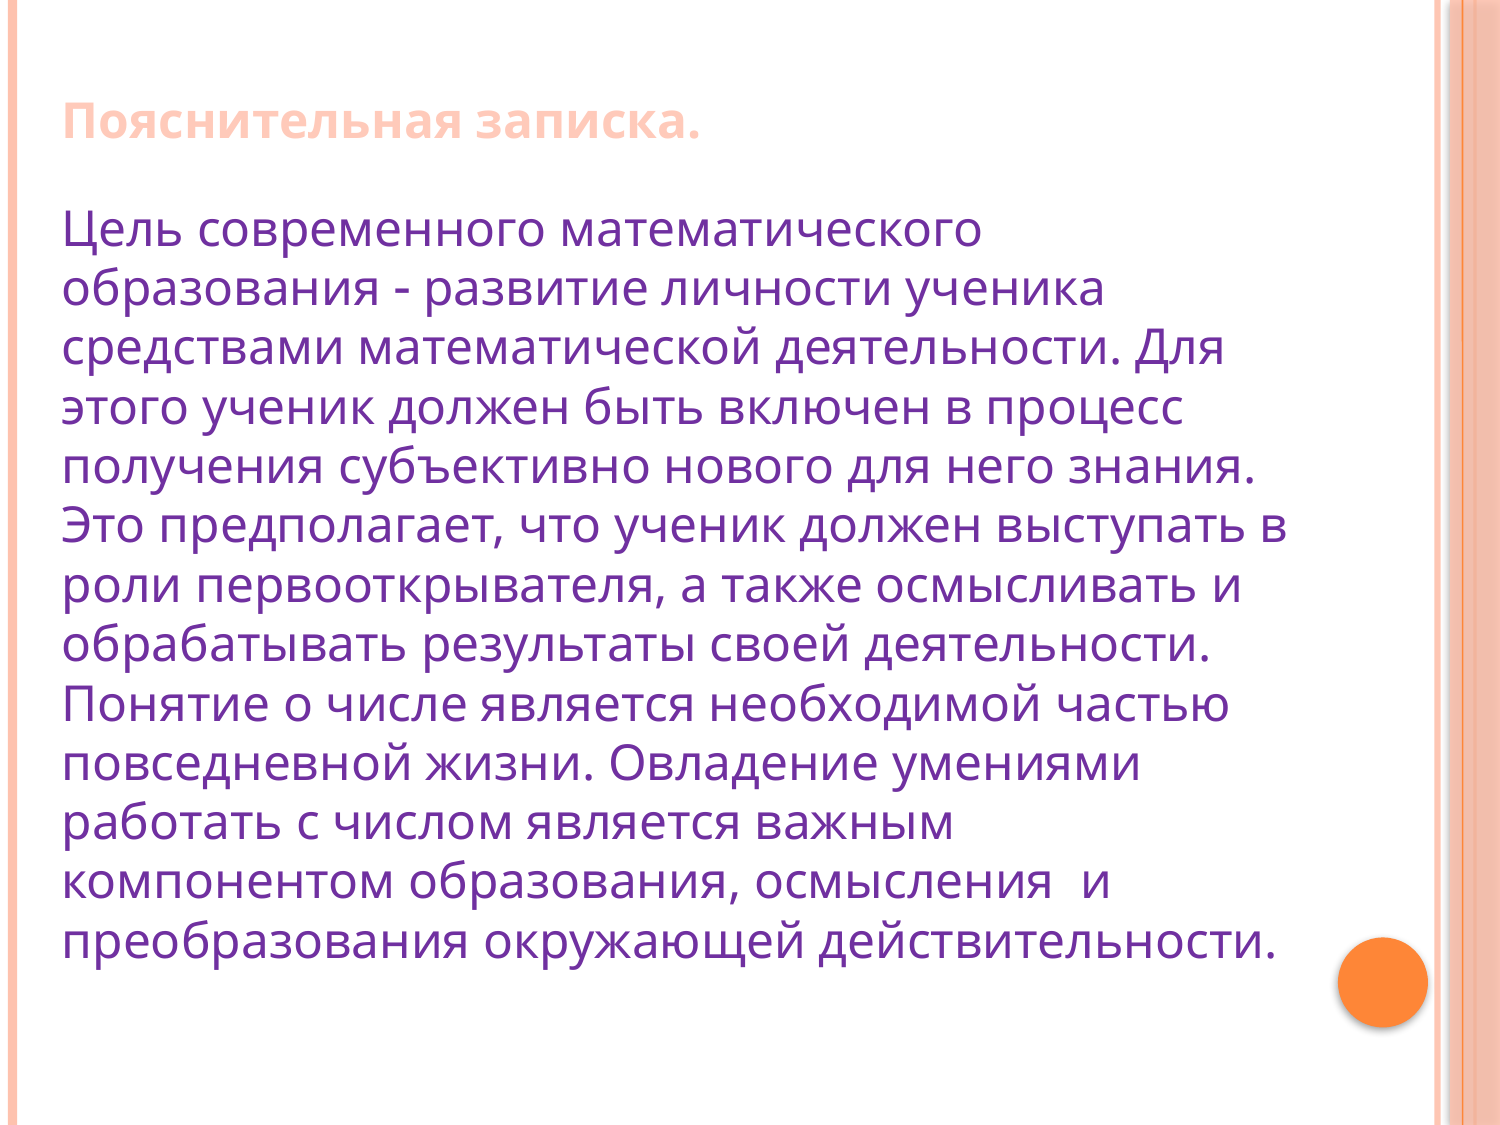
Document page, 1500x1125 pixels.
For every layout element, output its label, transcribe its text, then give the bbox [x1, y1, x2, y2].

title Пояснительная записка. Цель современного математического образования  развитие личности ученика средствами математической деятельности. Для этого ученик должен быть включен в процесс получения субъективно нового для него знания. Это предполагает, что ученик должен выступать в роли первооткрывателя, а также осмысливать и обрабатывать результаты своей деятельности. Понятие о числе является необходимой частью повседневной жизни. Овладение умениями работать с числом является важным компонентом образования, осмысления и преобразования окружающей действительности. [45, 33, 1315, 1057]
